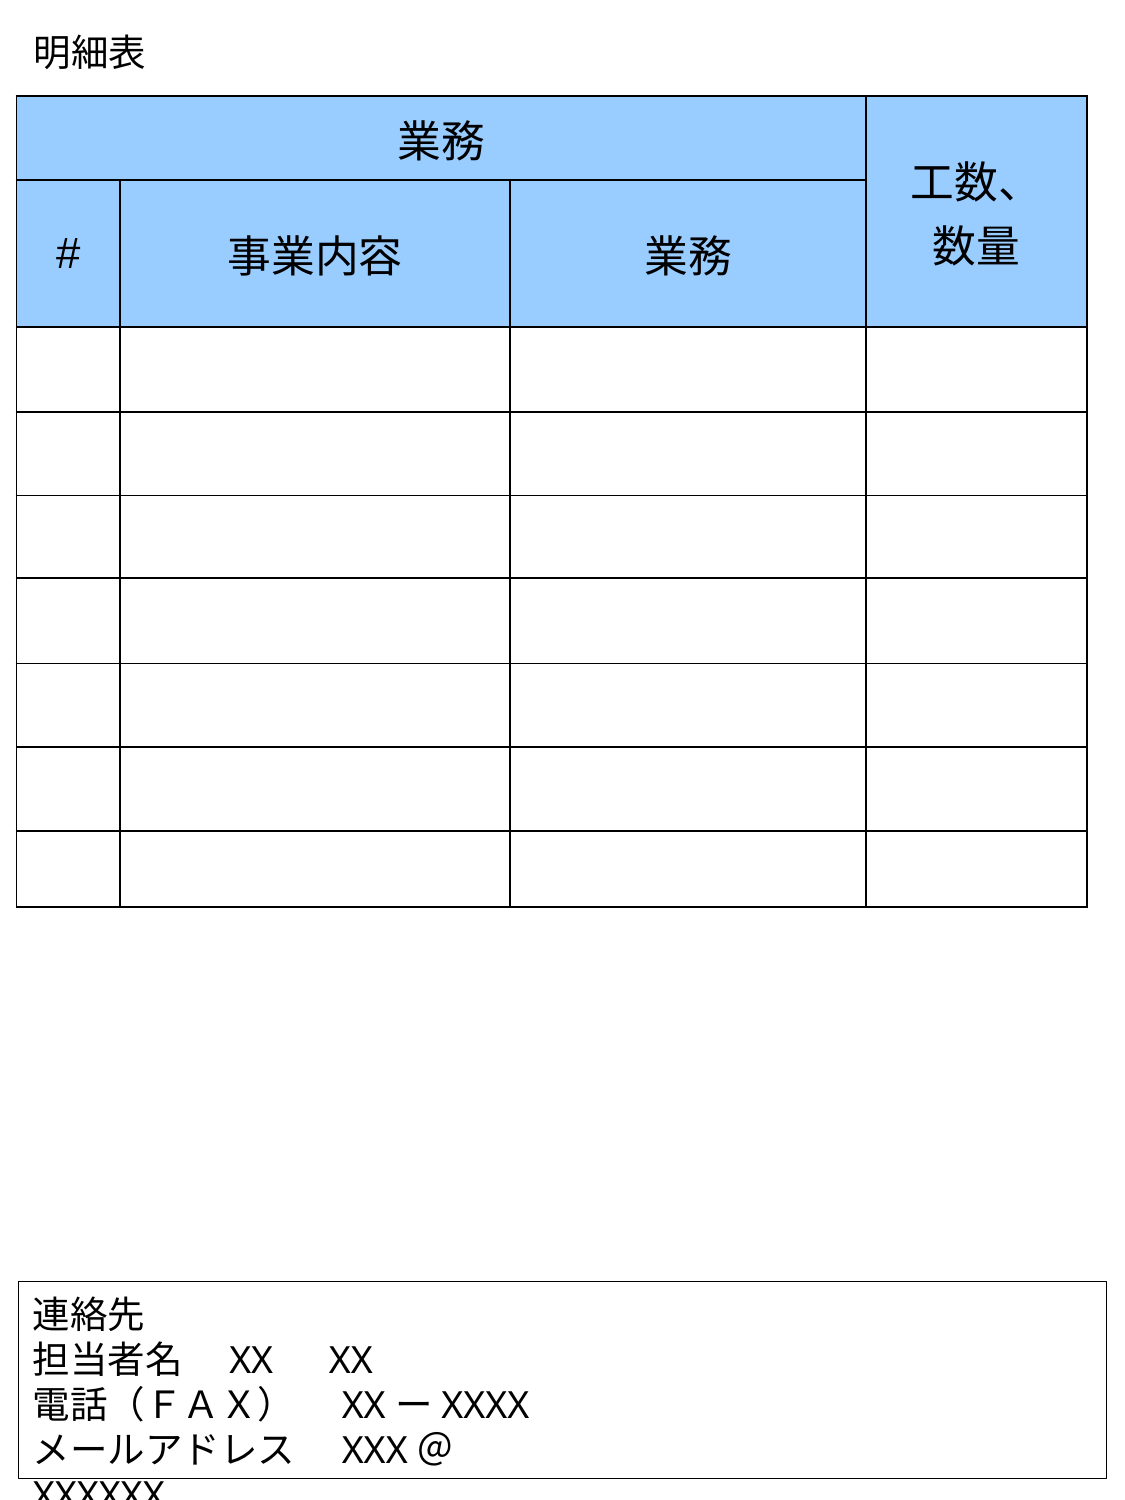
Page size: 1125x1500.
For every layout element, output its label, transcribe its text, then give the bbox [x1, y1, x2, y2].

table_cell [121, 832, 509, 906]
table_cell [511, 496, 865, 577]
table_cell [17, 413, 119, 495]
table_cell [511, 832, 865, 906]
table_cell 業務 [511, 181, 865, 326]
table_cell [121, 748, 509, 830]
table_cell [121, 413, 509, 495]
table_cell [121, 496, 509, 577]
table_cell [867, 496, 1086, 577]
table_cell [867, 328, 1086, 411]
table_cell [17, 832, 119, 906]
text_box [18, 1281, 1107, 1479]
table_cell [867, 664, 1086, 746]
table_cell [511, 579, 865, 663]
table_cell [17, 579, 119, 663]
text_box 明細表 [19, 21, 162, 81]
table_cell [511, 413, 865, 495]
table_cell 事業内容 [121, 181, 509, 326]
table_cell [511, 328, 865, 411]
table_cell [867, 748, 1086, 830]
table_cell [867, 832, 1086, 906]
table_cell [121, 328, 509, 411]
table_cell [867, 579, 1086, 663]
table_cell [121, 579, 509, 663]
table_cell [511, 664, 865, 746]
table_cell [17, 748, 119, 830]
table_cell [17, 328, 119, 411]
table_cell [121, 664, 509, 746]
table_cell # [17, 181, 119, 326]
table_cell [17, 664, 119, 746]
table_cell [17, 496, 119, 577]
table_cell [867, 413, 1086, 495]
table_cell [511, 748, 865, 830]
text_box 連絡先 担当者名 XX XX 電話（ＦＡＸ） XXーXXXX メールアドレス XXX＠XXXXXX [18, 1283, 581, 1500]
table_header 工数、 数量 [867, 97, 1086, 326]
table_header 業務 [17, 97, 865, 179]
